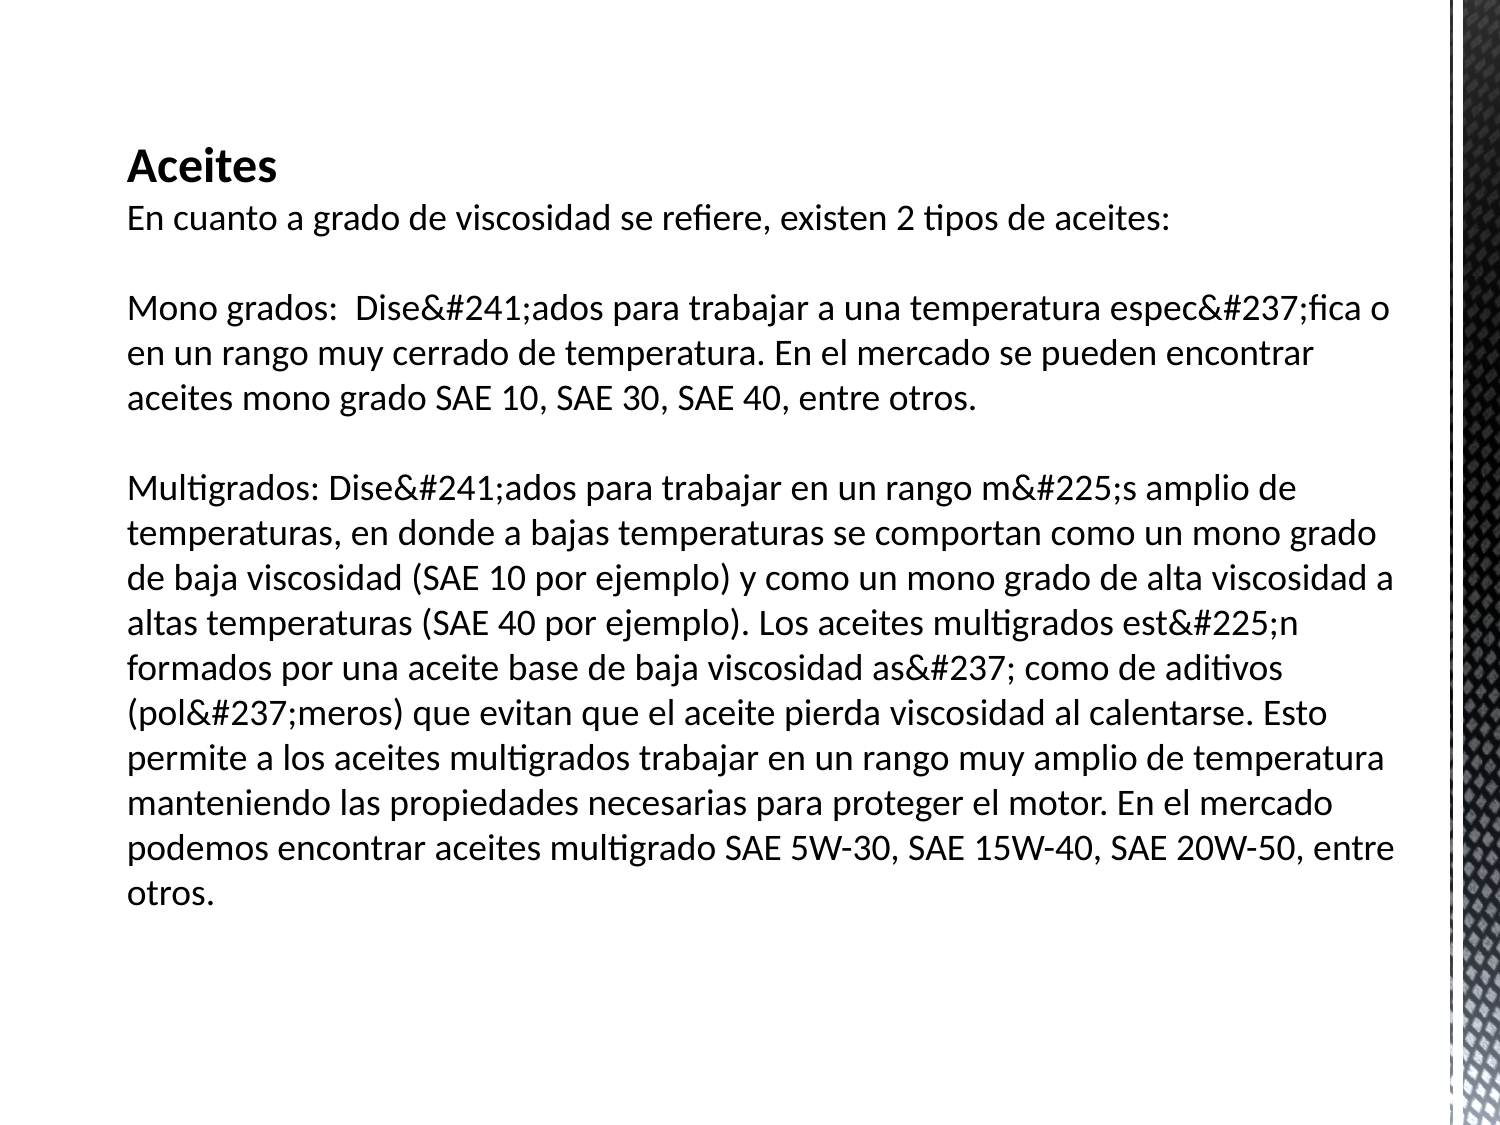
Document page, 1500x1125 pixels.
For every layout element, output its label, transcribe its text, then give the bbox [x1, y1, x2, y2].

picture [1447, 0, 1500, 1125]
text_box Aceites En cuanto a grado de viscosidad se refiere, existen 2 tipos de aceites: Mono grados: Dise&#241;ados para trabajar a una temperatura espec&#237;fica o en un rango muy cerrado de temperatura. En el mercado se pueden encontrar aceites mono grado SAE 10, SAE 30, SAE 40, entre otros. Multigrados: Dise&#241;ados para trabajar en un rango m&#225;s amplio de temperaturas, en donde a bajas temperaturas se comportan como un mono grado de baja viscosidad (SAE 10 por ejemplo) y como un mono grado de alta viscosidad a altas temperaturas (SAE 40 por ejemplo). Los aceites multigrados est&#225;n formados por una aceite base de baja viscosidad as&#237; como de aditivos (pol&#237;meros) que evitan que el aceite pierda viscosidad al calentarse. Esto permite a los aceites multigrados trabajar en un rango muy amplio de temperatura manteniendo las propiedades necesarias para proteger el motor. En el mercado podemos encontrar aceites multigrado SAE 5W-30, SAE 15W-40, SAE 20W-50, entre otros. [112, 125, 1412, 921]
